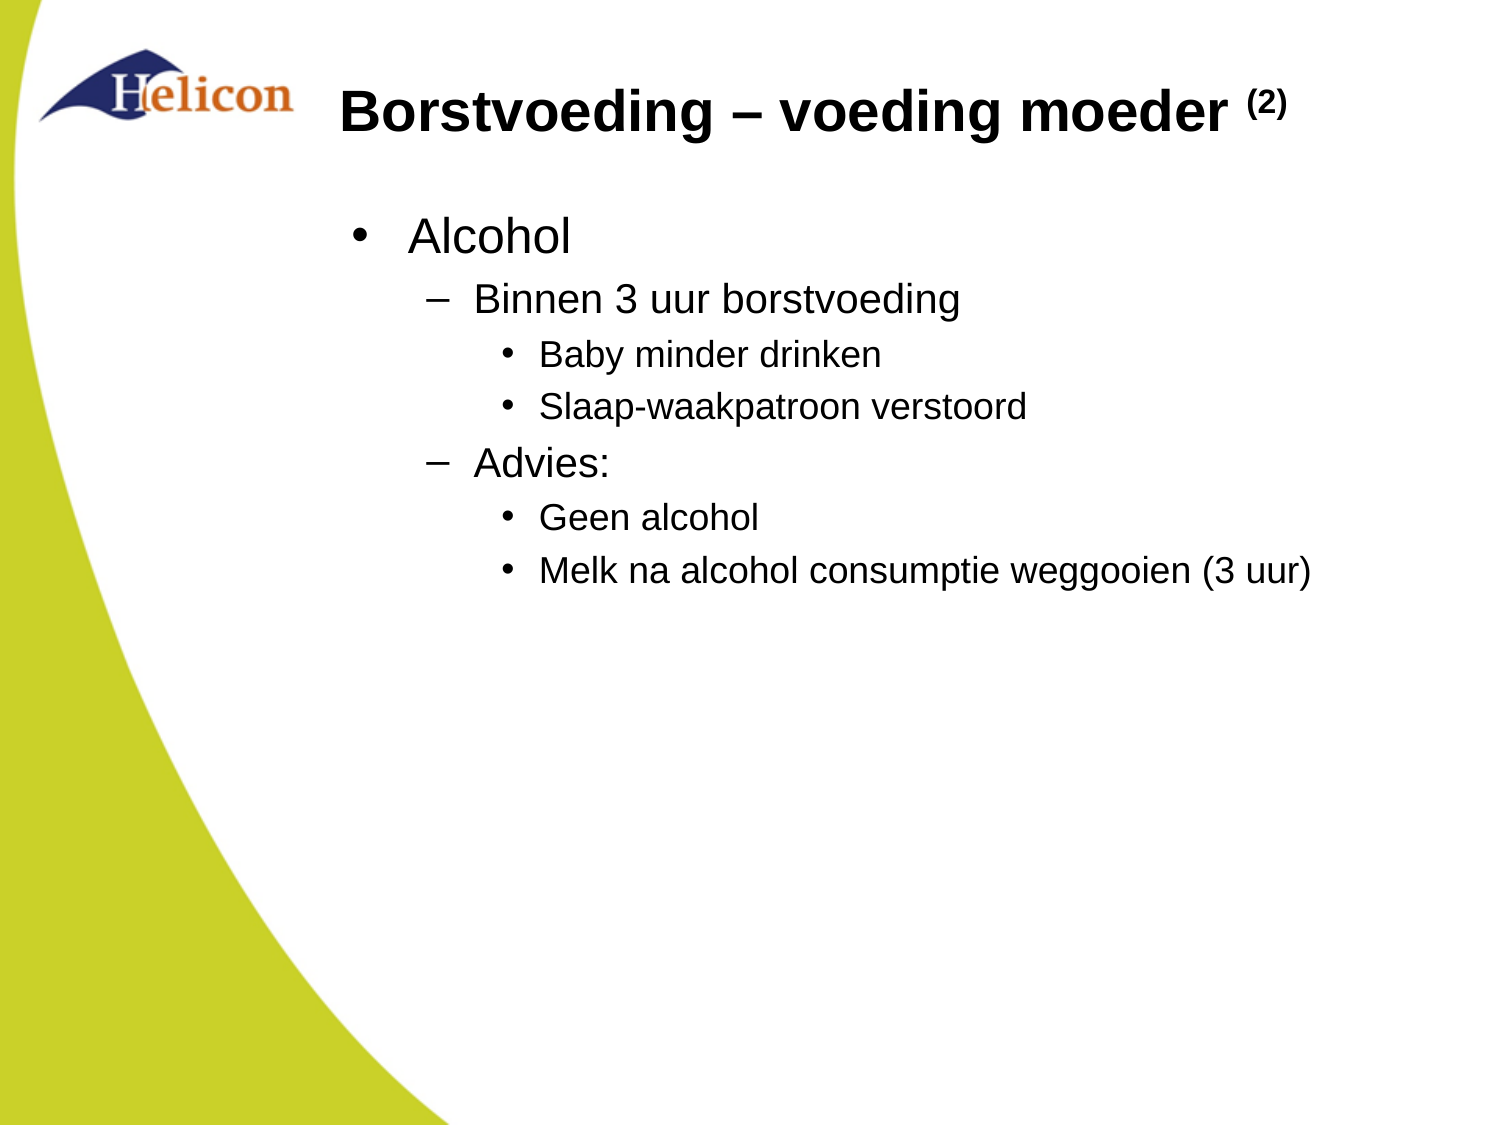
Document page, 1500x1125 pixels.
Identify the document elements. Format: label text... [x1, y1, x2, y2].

list Alcohol Binnen 3 uur borstvoeding Baby minder drinken Slaap-waakpatroon verstoord Advies: Geen alcohol Melk na alcohol consumptie weggooien (3 uur) [336, 196, 1425, 1005]
title Borstvoeding – voeding moeder (2) [324, 54, 1415, 161]
picture [0, 0, 1500, 1125]
